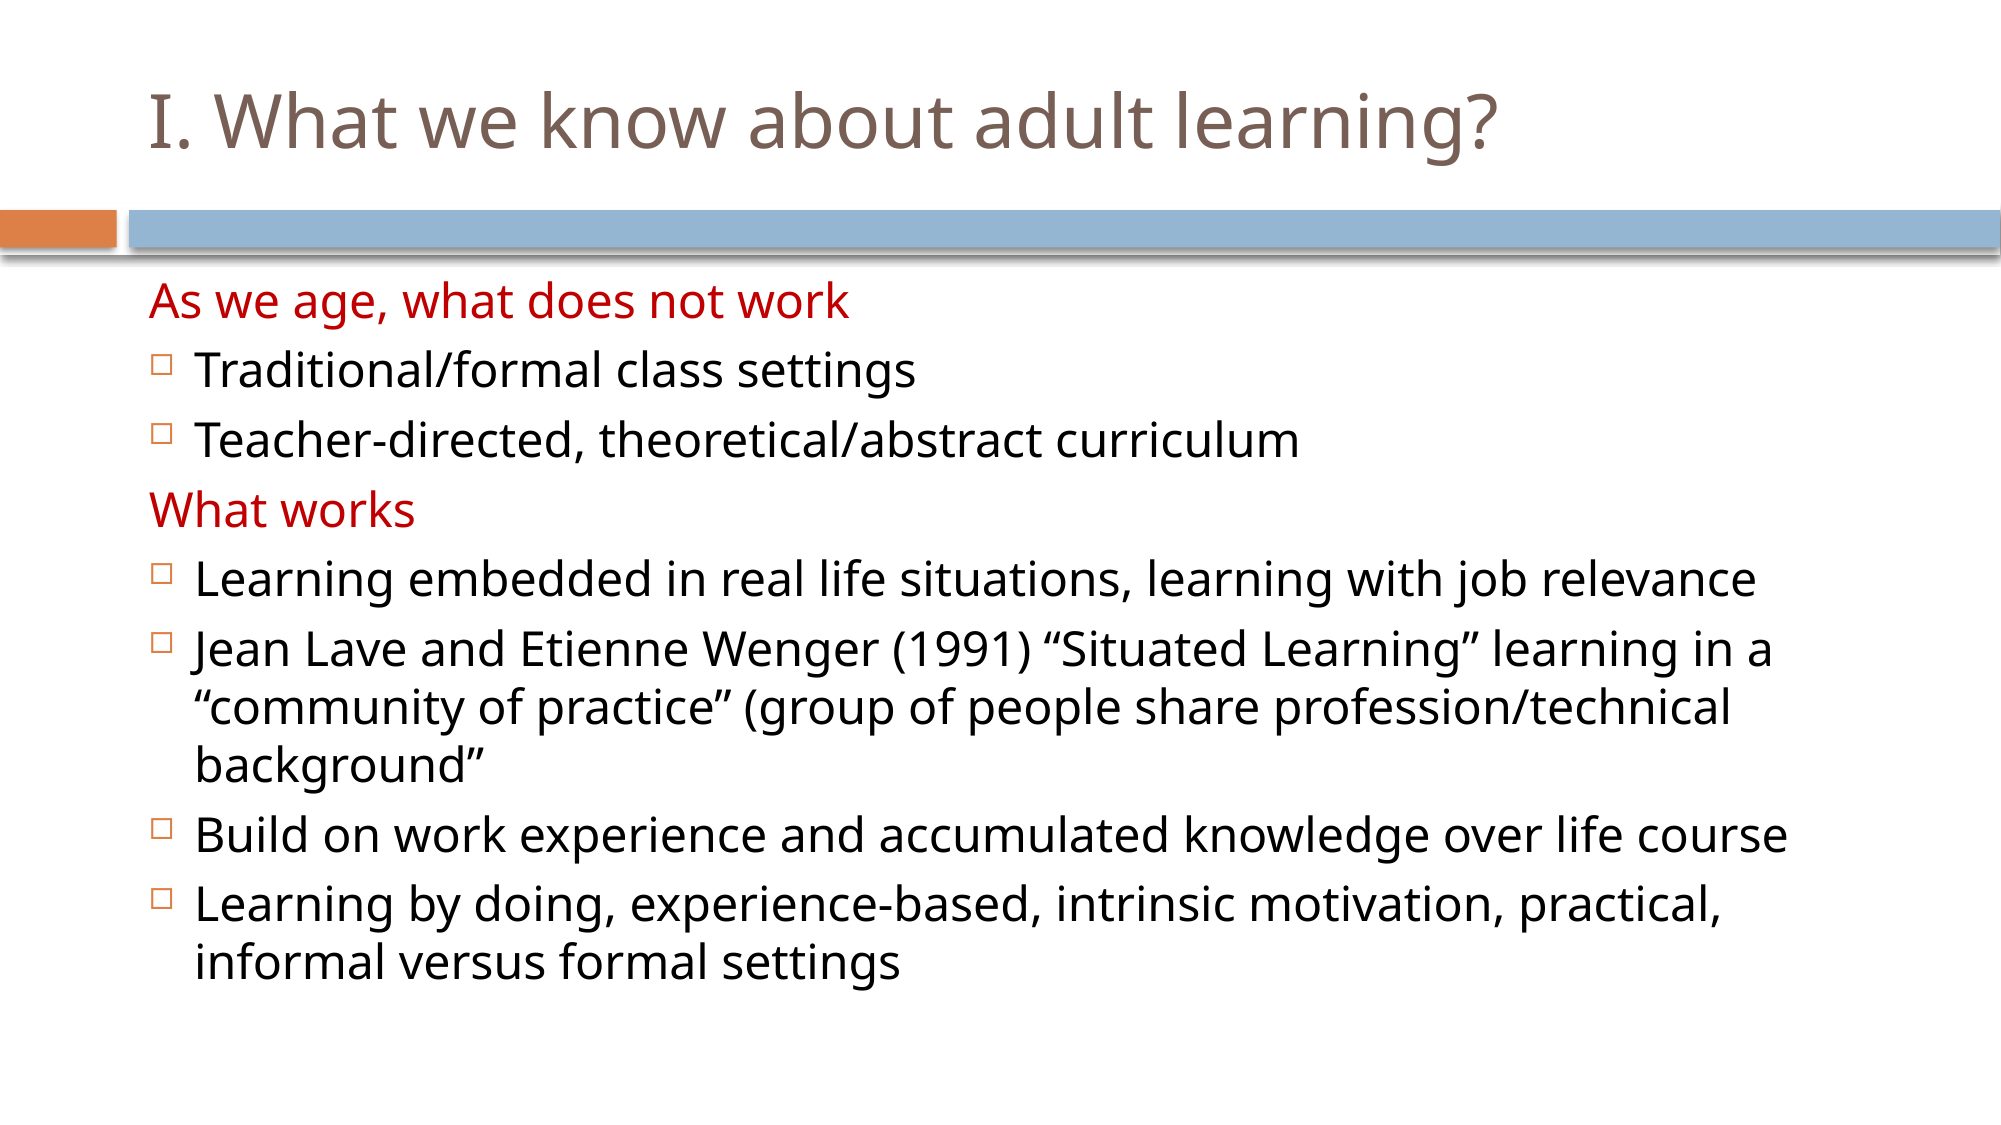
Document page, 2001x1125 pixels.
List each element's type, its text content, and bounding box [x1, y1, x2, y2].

list As we age, what does not work Traditional/formal class settings Teacher-directed, theoretical/abstract curriculum What works Learning embedded in real life situations, learning with job relevance Jean Lave and Etienne Wenger (1991) “Situated Learning” learning in a “community of practice” (group of people share profession/technical background” Build on work experience and accumulated knowledge over life course Learning by doing, experience-based, intrinsic motivation, practical, informal versus formal settings [133, 262, 1918, 1000]
title I. What we know about adult learning? [133, 37, 1918, 200]
